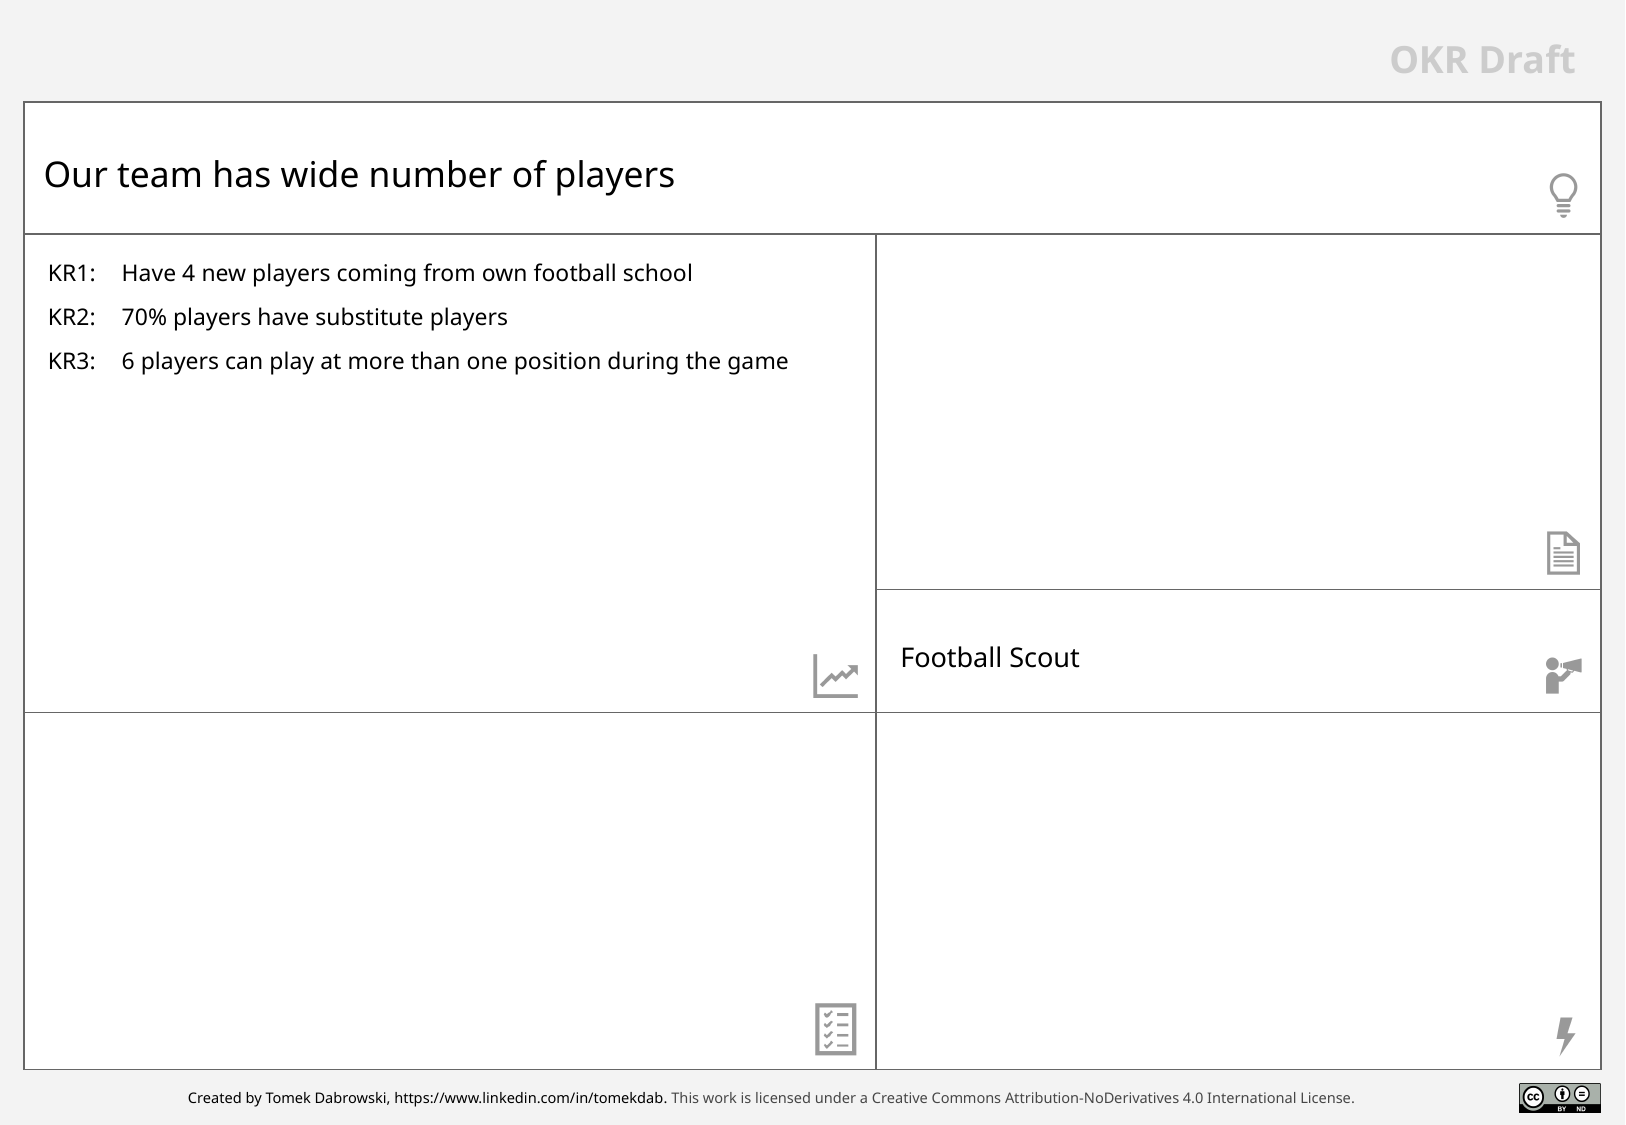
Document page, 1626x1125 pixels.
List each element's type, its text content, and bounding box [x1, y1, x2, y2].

title Our team has wide number of players [37, 118, 1589, 223]
picture [1519, 1083, 1601, 1113]
list Football Scout [894, 606, 1588, 702]
list KR1: Have 4 new players coming from own football school KR2: 70% players have substitute players KR3: 6 players can play at more than one position during the game [41, 248, 858, 703]
